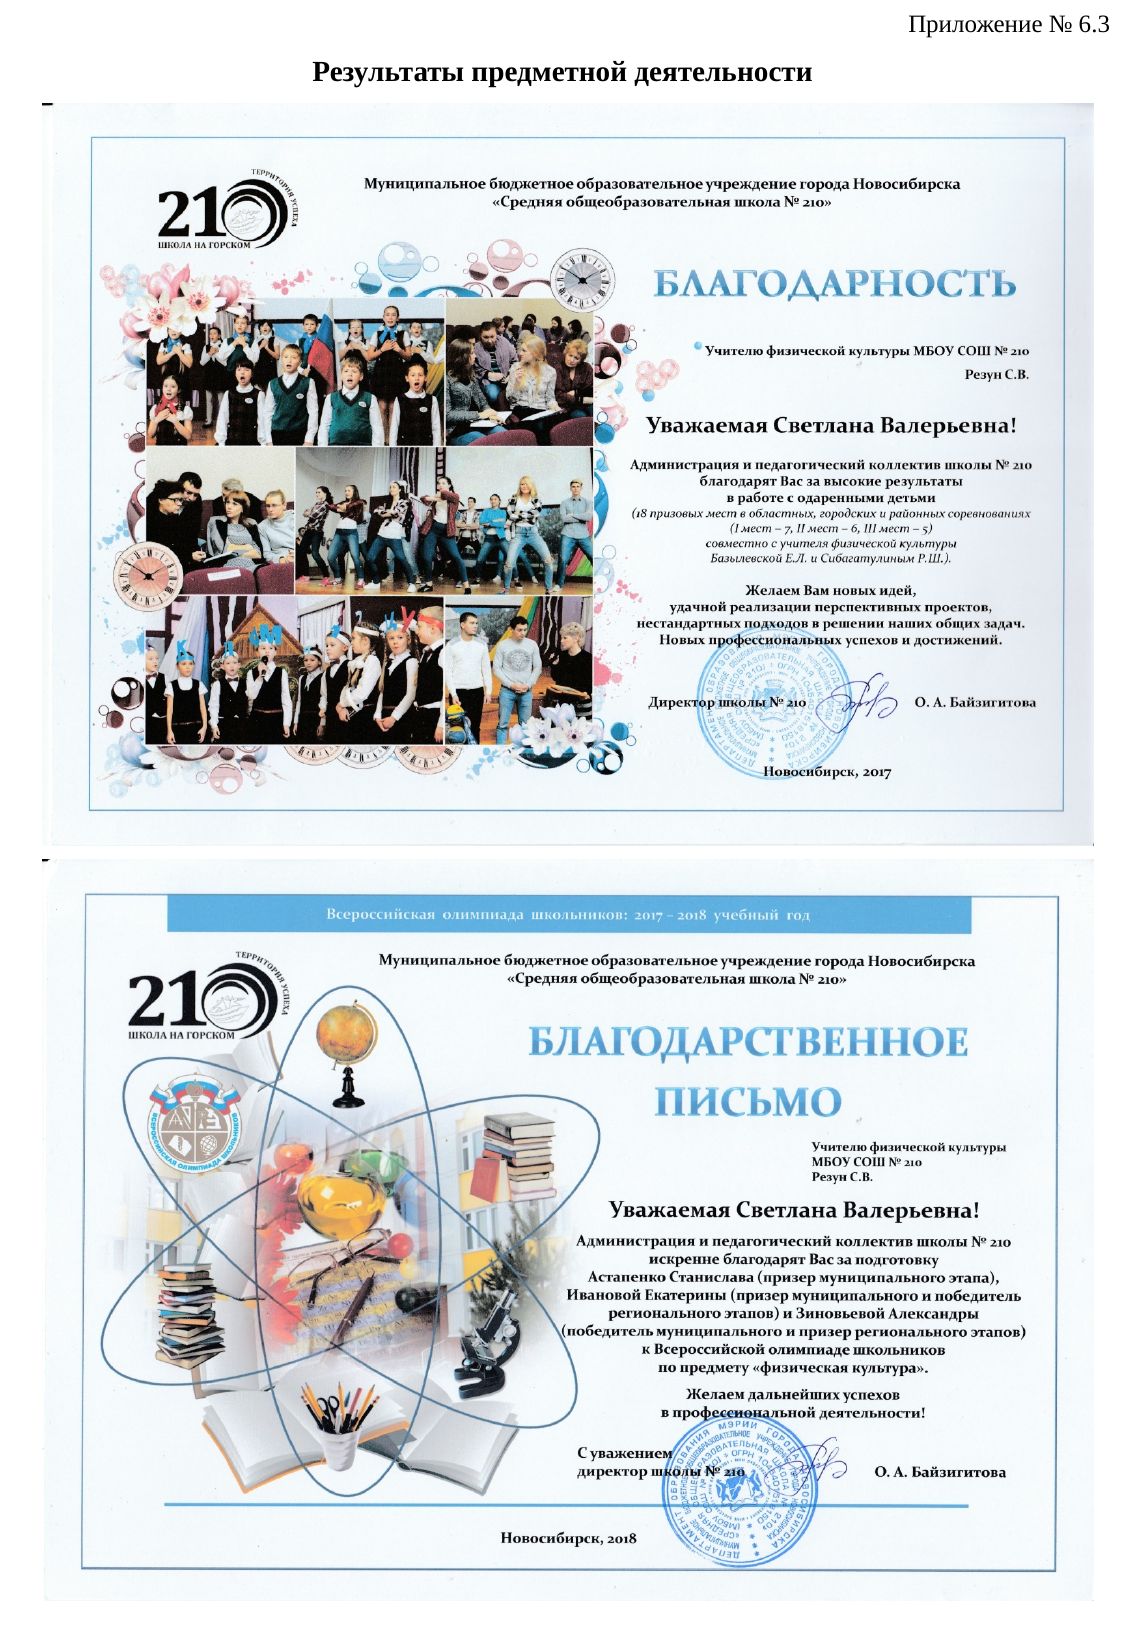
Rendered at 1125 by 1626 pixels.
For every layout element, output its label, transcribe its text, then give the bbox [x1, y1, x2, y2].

text_box Результаты предметной деятельности [0, 45, 1125, 96]
text_box Приложение № 6.3 [614, 0, 1125, 45]
picture [42, 103, 1095, 846]
picture [42, 859, 1095, 1601]
